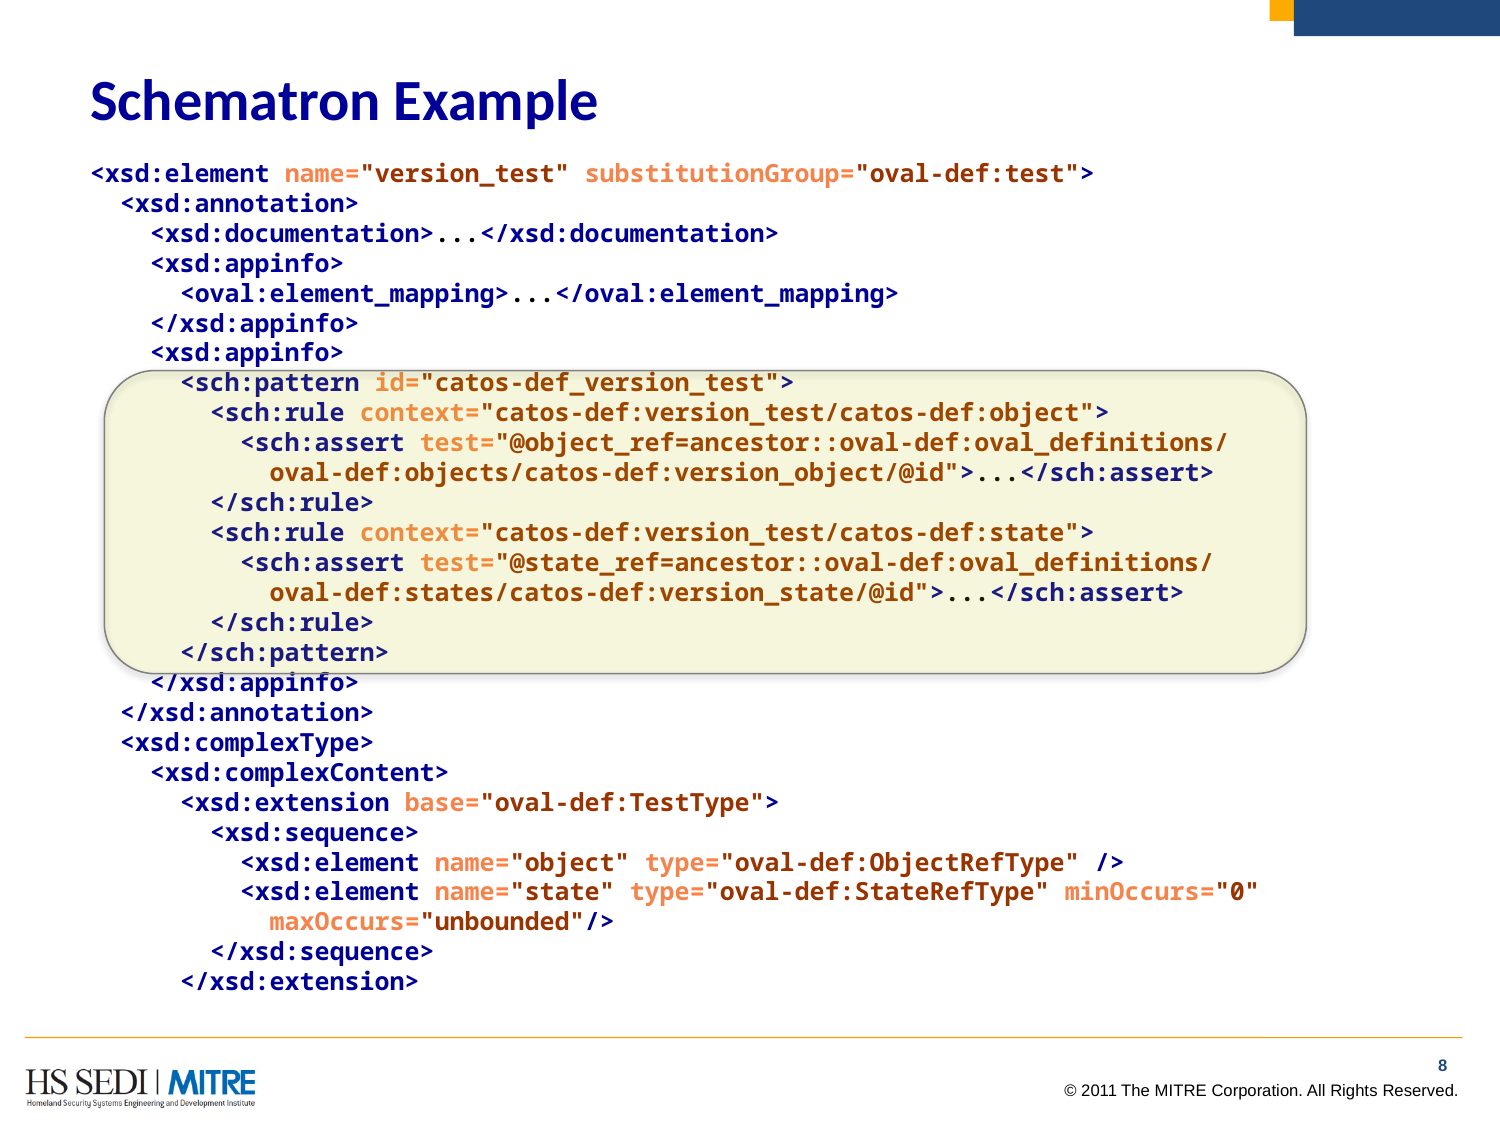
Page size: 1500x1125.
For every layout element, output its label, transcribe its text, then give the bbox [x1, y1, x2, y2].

picture [20, 1058, 271, 1122]
slide_number 7 [1374, 1049, 1463, 1076]
text_box [103, 369, 1308, 675]
title Schematron Example [74, 62, 1488, 151]
text_box <xsd:element name="version_test" substitutionGroup="oval-def:test"> <xsd:annotation> <xsd:documentation>...</xsd:documentation> <xsd:appinfo> <oval:element_mapping>...</oval:element_mapping> </xsd:appinfo> <xsd:appinfo> <sch:pattern id="catos-def_version_test"> <sch:rule context="catos-def:version_test/catos-def:object"> <sch:assert test="@object_ref=ancestor::oval-def:oval_definitions/ oval-def:objects/catos-def:version_object/@id">...</sch:assert> </sch:rule> <sch:rule context="catos-def:version_test/catos-def:state"> <sch:assert test="@state_ref=ancestor::oval-def:oval_definitions/ oval-def:states/catos-def:version_state/@id">...</sch:assert> </sch:rule> </sch:pattern> </xsd:appinfo> </xsd:annotation> <xsd:complexType> <xsd:complexContent> <xsd:extension base="oval-def:TestType"> <xsd:sequence> <xsd:element name="object" type="oval-def:ObjectRefType" /> <xsd:element name="state" type="oval-def:StateRefType" minOccurs="0" maxOccurs="unbounded"/> </xsd:sequence> </xsd:extension> [74, 149, 1463, 995]
